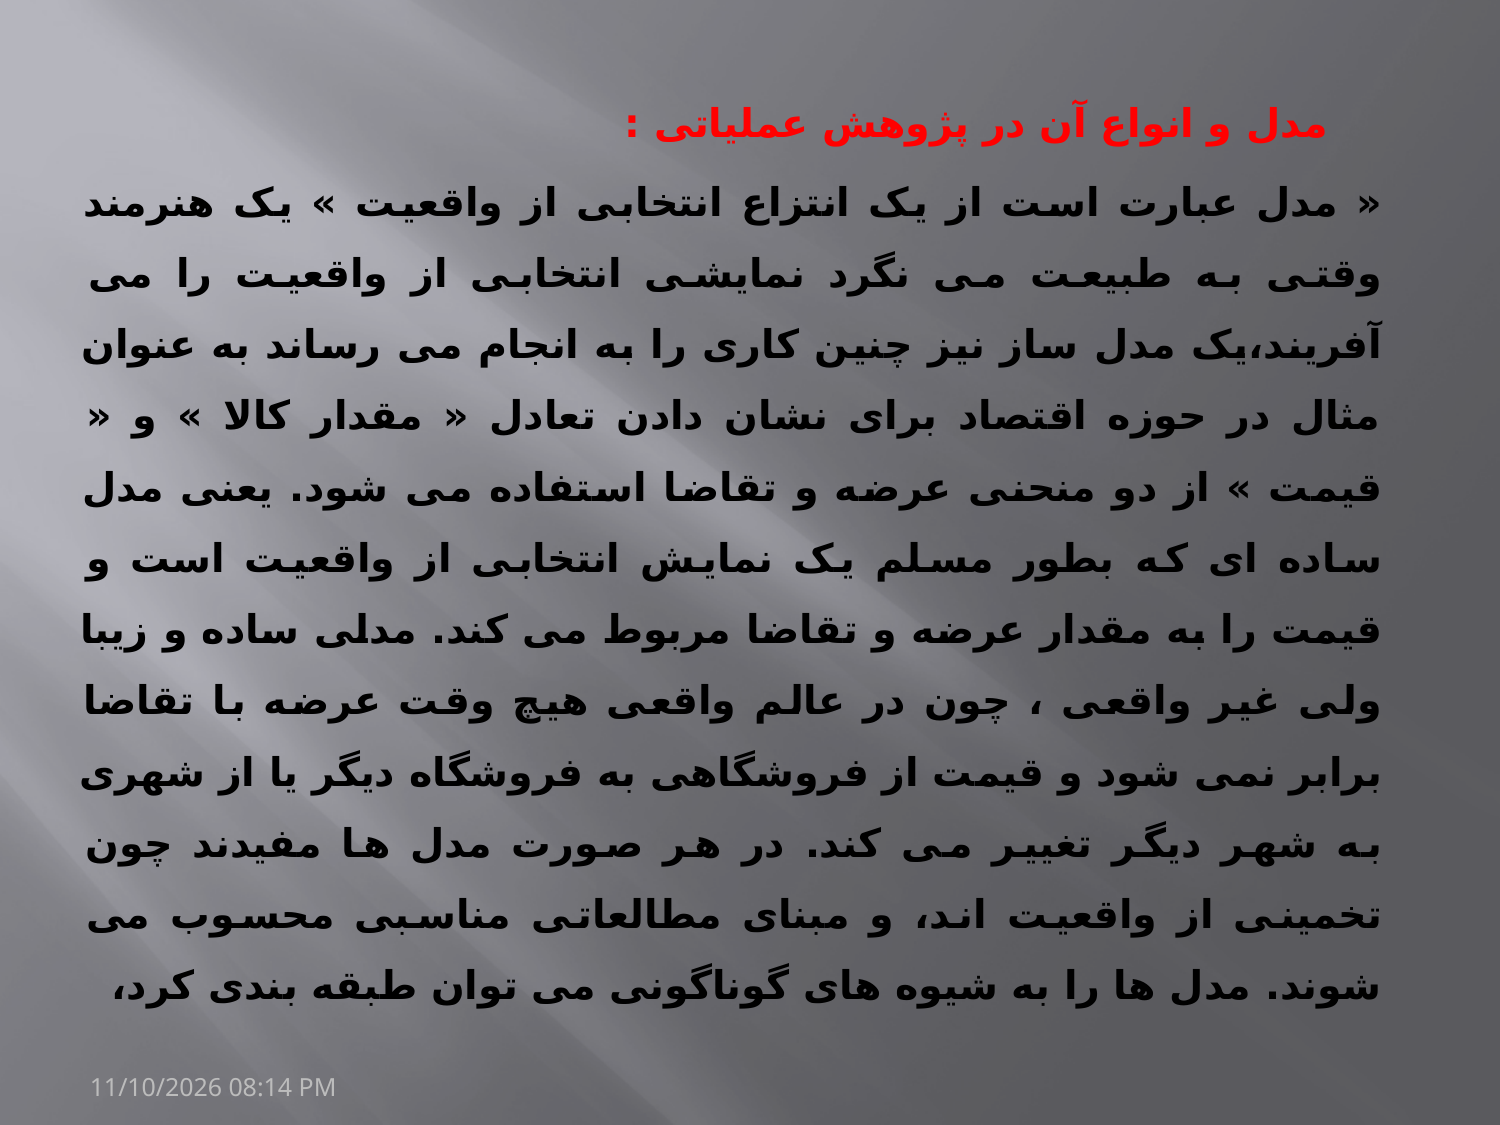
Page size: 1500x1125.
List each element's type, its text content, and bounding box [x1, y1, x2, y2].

list مدل­ و انواع آن در پژوهش عملیاتی : « مدل عبارت است از یک انتزاع انتخابی از واقعیت » یک هنرمند وقتی به طبیعت می نگرد نمایشی انتخابی از واقعیت را می آفریند،یک مدل ساز نیز چنین کاری را به انجام می رساند به عنوان مثال در حوزه اقتصاد برای نشان دادن تعادل « مقدار کالا » و « قیمت » از دو منحنی عرضه و تقاضا استفاده می شود. یعنی مدل ساده ای که بطور مسلم یک نمایش انتخابی از واقعیت است و قیمت را به مقدار عرضه و تقاضا مربوط می کند. مدلی ساده و زیبا ولی غیر واقعی ، چون در عالم واقعی هیچ وقت عرضه با تقاضا برابر نمی شود و قیمت از فروشگاهی به فروشگاه دیگر یا از شهری به شهر دیگر تغییر می کند. در هر صورت مدل ها مفیدند چون تخمینی از واقعیت اند، و مبنای مطالعاتی مناسبی محسوب می شوند. مدل ها را به شیوه های گوناگونی می توان طبقه بندی کرد، [64, 66, 1415, 1094]
slide_number 20/مارس/1 [75, 1052, 425, 1113]
